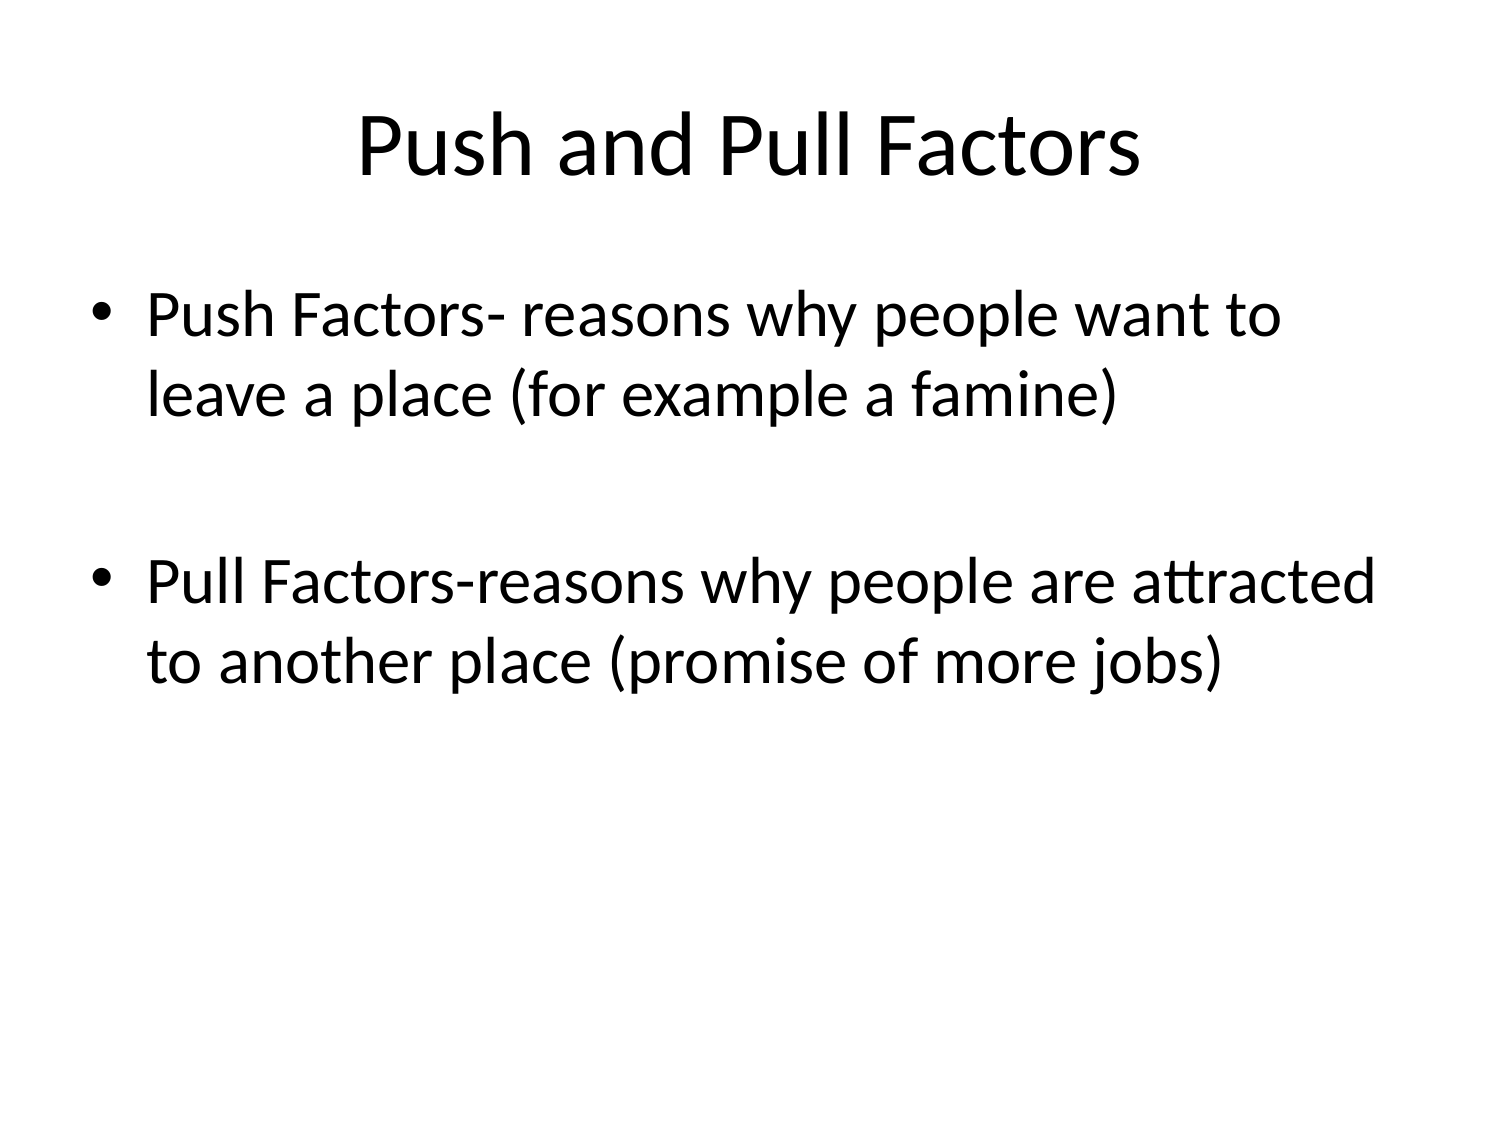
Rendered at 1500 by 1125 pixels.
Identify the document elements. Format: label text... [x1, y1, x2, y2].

title Push and Pull Factors [75, 45, 1425, 233]
list Push Factors- reasons why people want to leave a place (for example a famine) Pull Factors-reasons why people are attracted to another place (promise of more jobs) [75, 262, 1425, 1005]
